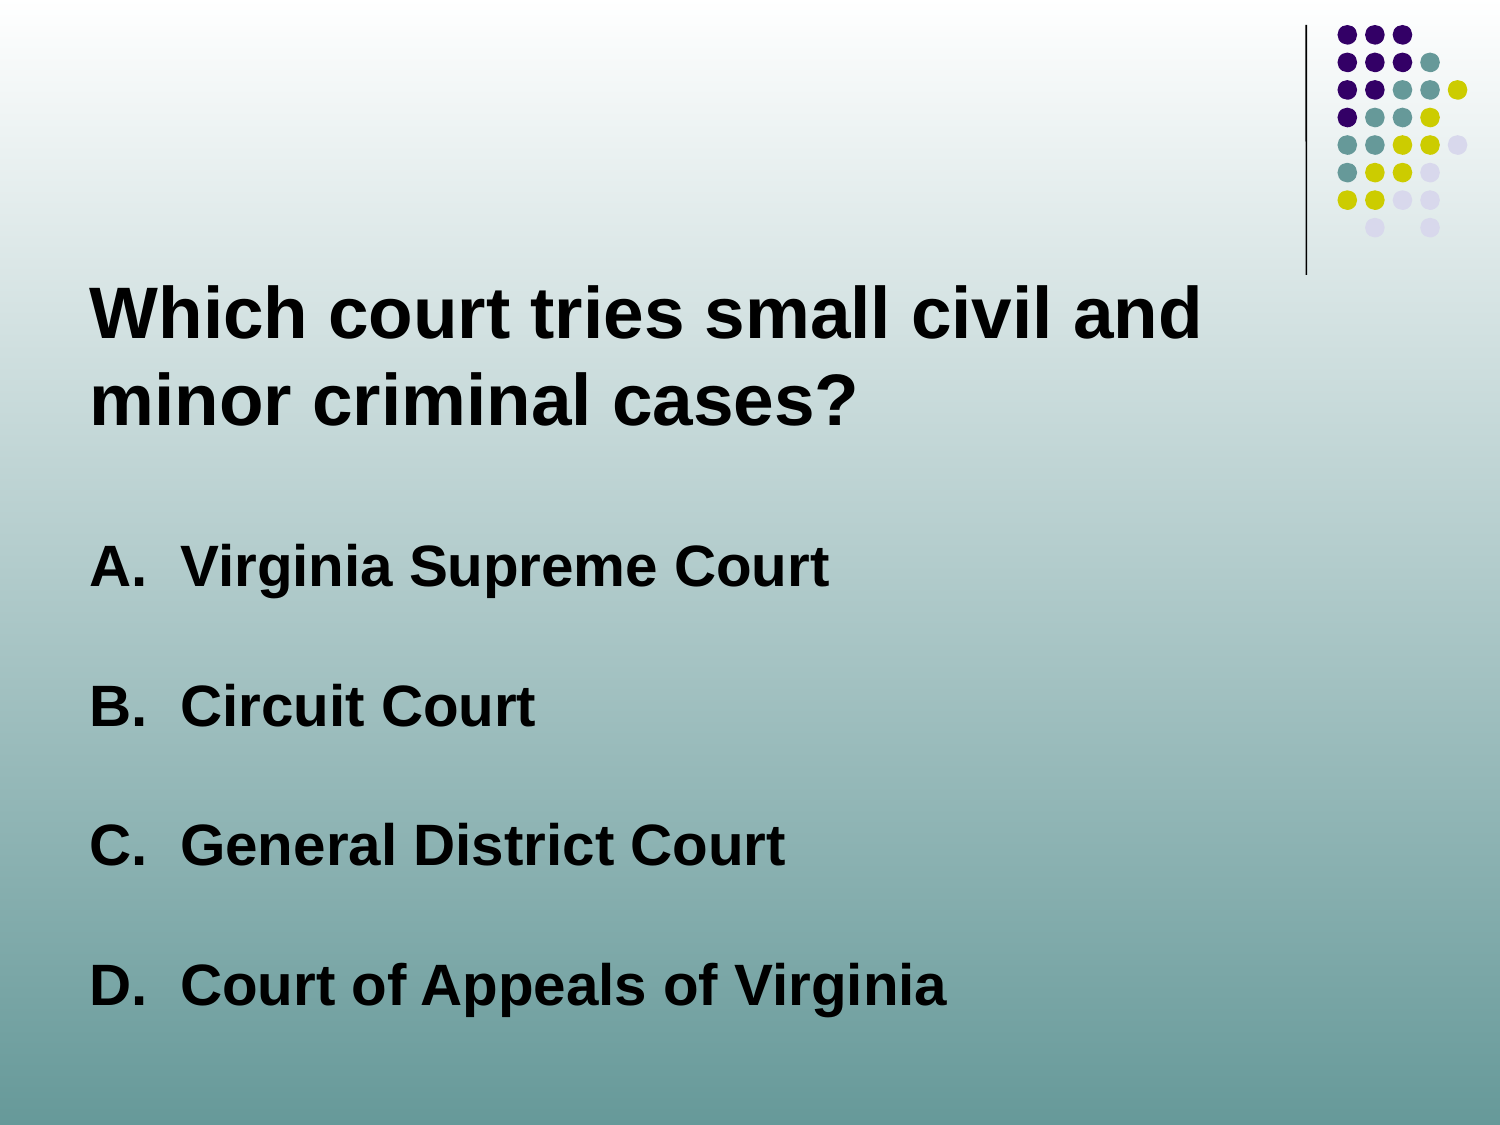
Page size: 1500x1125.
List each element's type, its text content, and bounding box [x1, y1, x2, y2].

text_box Which court tries small civil and minor criminal cases? A. Virginia Supreme Court B. Circuit Court C. General District Court D. Court of Appeals of Virginia [75, 899, 1313, 1113]
